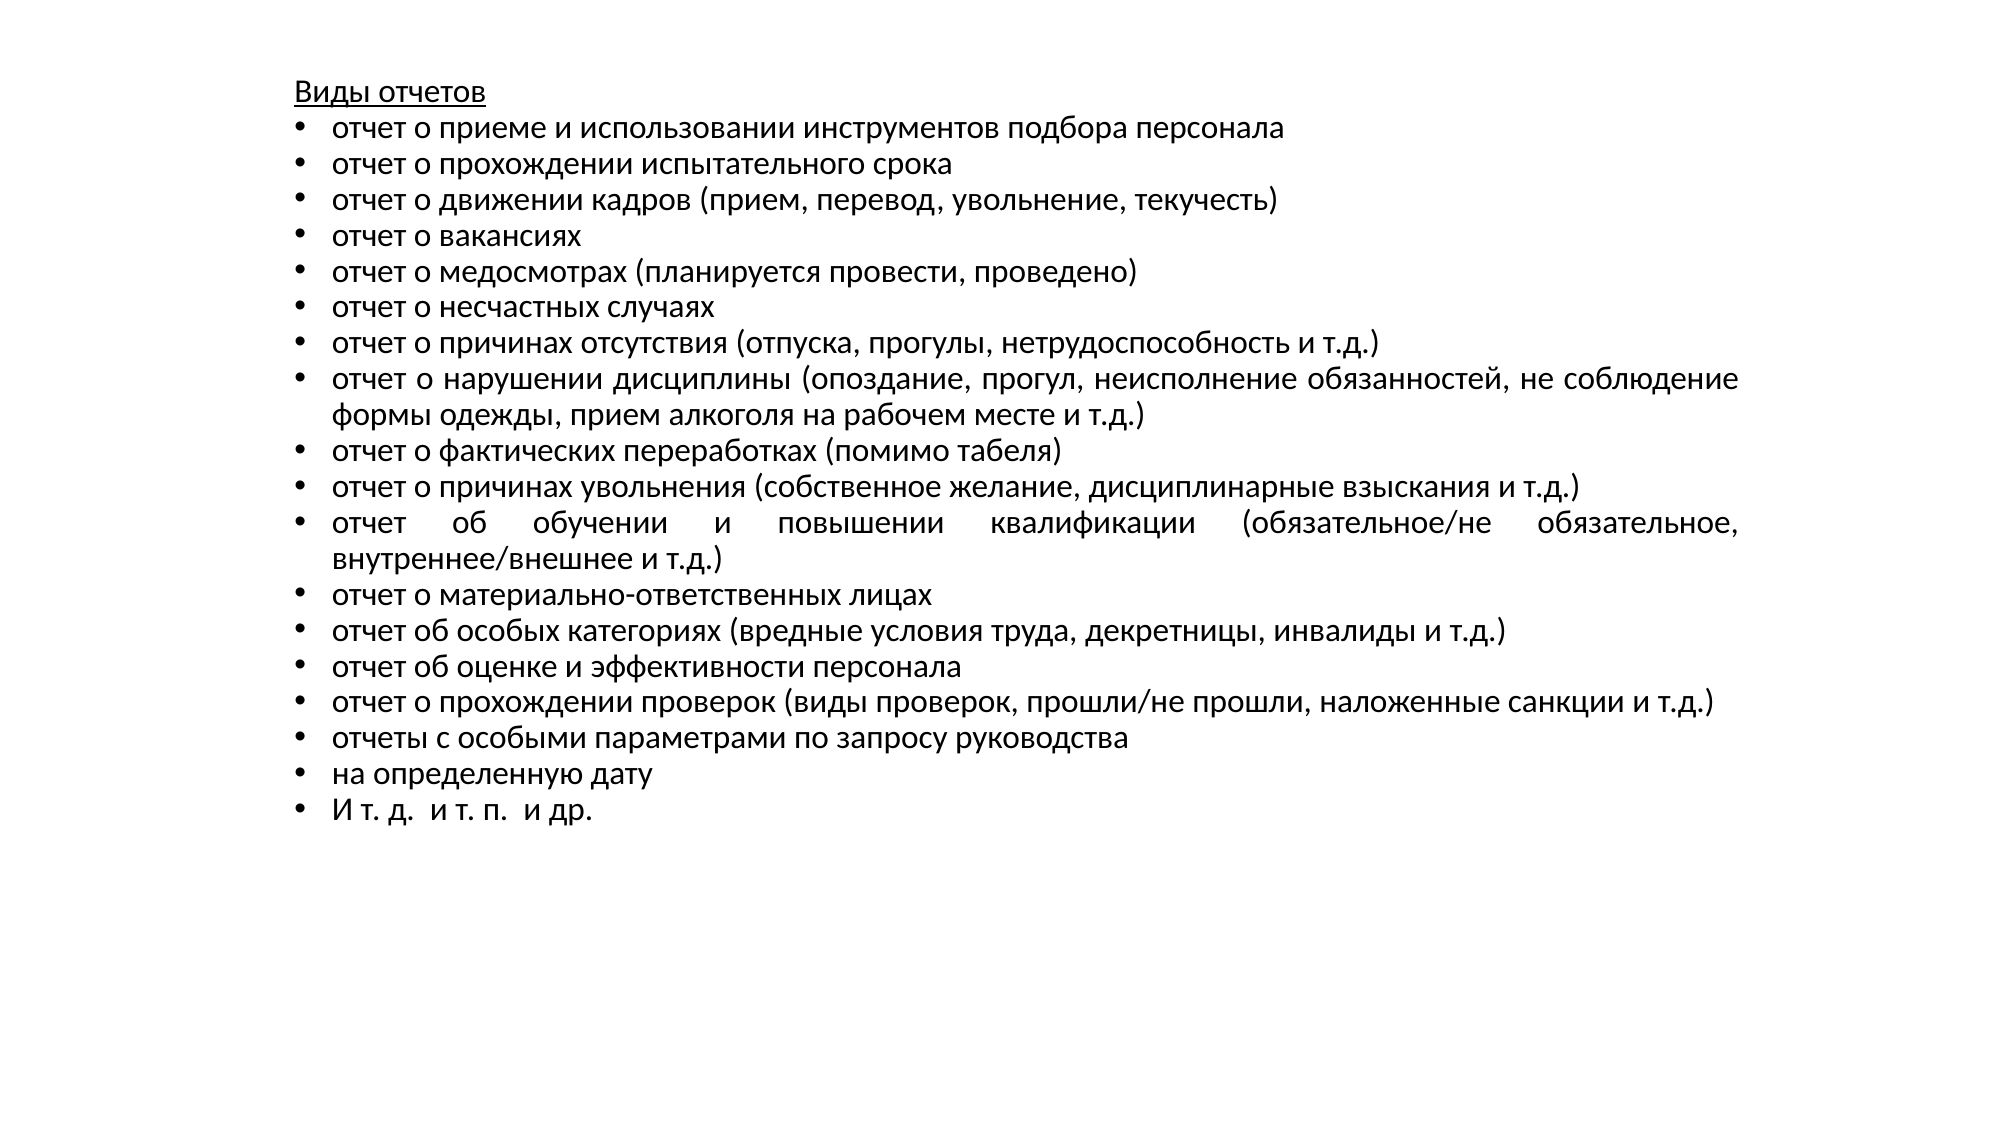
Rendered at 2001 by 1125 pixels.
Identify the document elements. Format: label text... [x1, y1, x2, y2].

list Виды отчетов отчет о приеме и использовании инструментов подбора персонала отчет о прохождении испытательного срока отчет о движении кадров (прием, перевод, увольнение, текучесть) отчет о вакансиях отчет о медосмотрах (планируется провести, проведено) отчет о несчастных случаях отчет о причинах отсутствия (отпуска, прогулы, нетрудоспособность и т.д.) отчет о нарушении дисциплины (опоздание, прогул, неисполнение обязанностей, не соблюдение формы одежды, прием алкоголя на рабочем месте и т.д.) отчет о фактических переработках (помимо табеля) отчет о причинах увольнения (собственное желание, дисциплинарные взыскания и т.д.) отчет об обучении и повышении квалификации (обязательное/не обязательное, внутреннее/внешнее и т.д.) отчет о материально-ответственных лицах отчет об особых категориях (вредные условия труда, декретницы, инвалиды и т.д.) отчет об оценке и эффективности персонала отчет о прохождении проверок (виды проверок, прошли/не прошли, наложенные санкции и т.д.) отчеты с особыми параметрами по запросу руководства на определенную дату И т. д. и т. п. и др. [279, 66, 1756, 1125]
